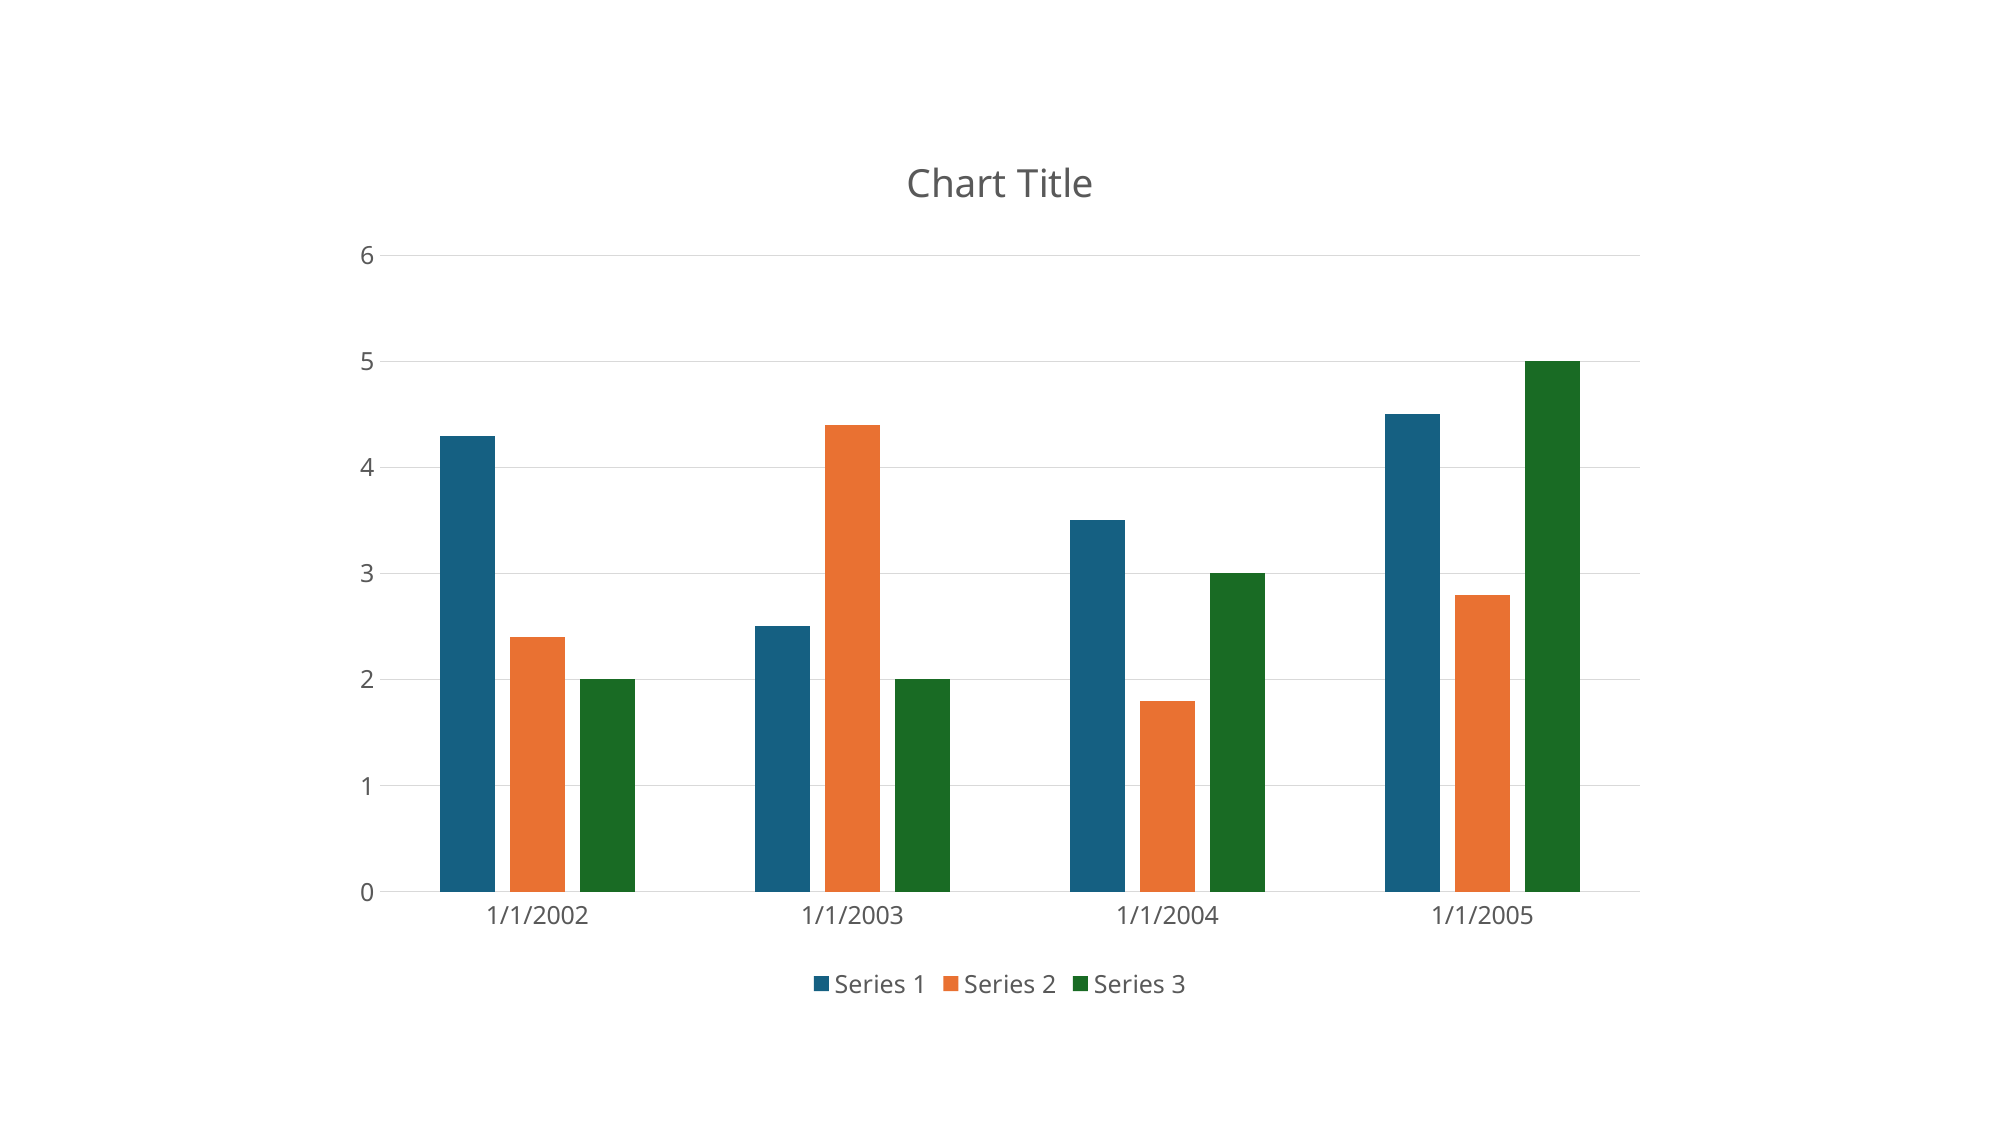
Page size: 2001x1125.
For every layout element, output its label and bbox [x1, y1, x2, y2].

chart [332, 117, 1668, 1008]
